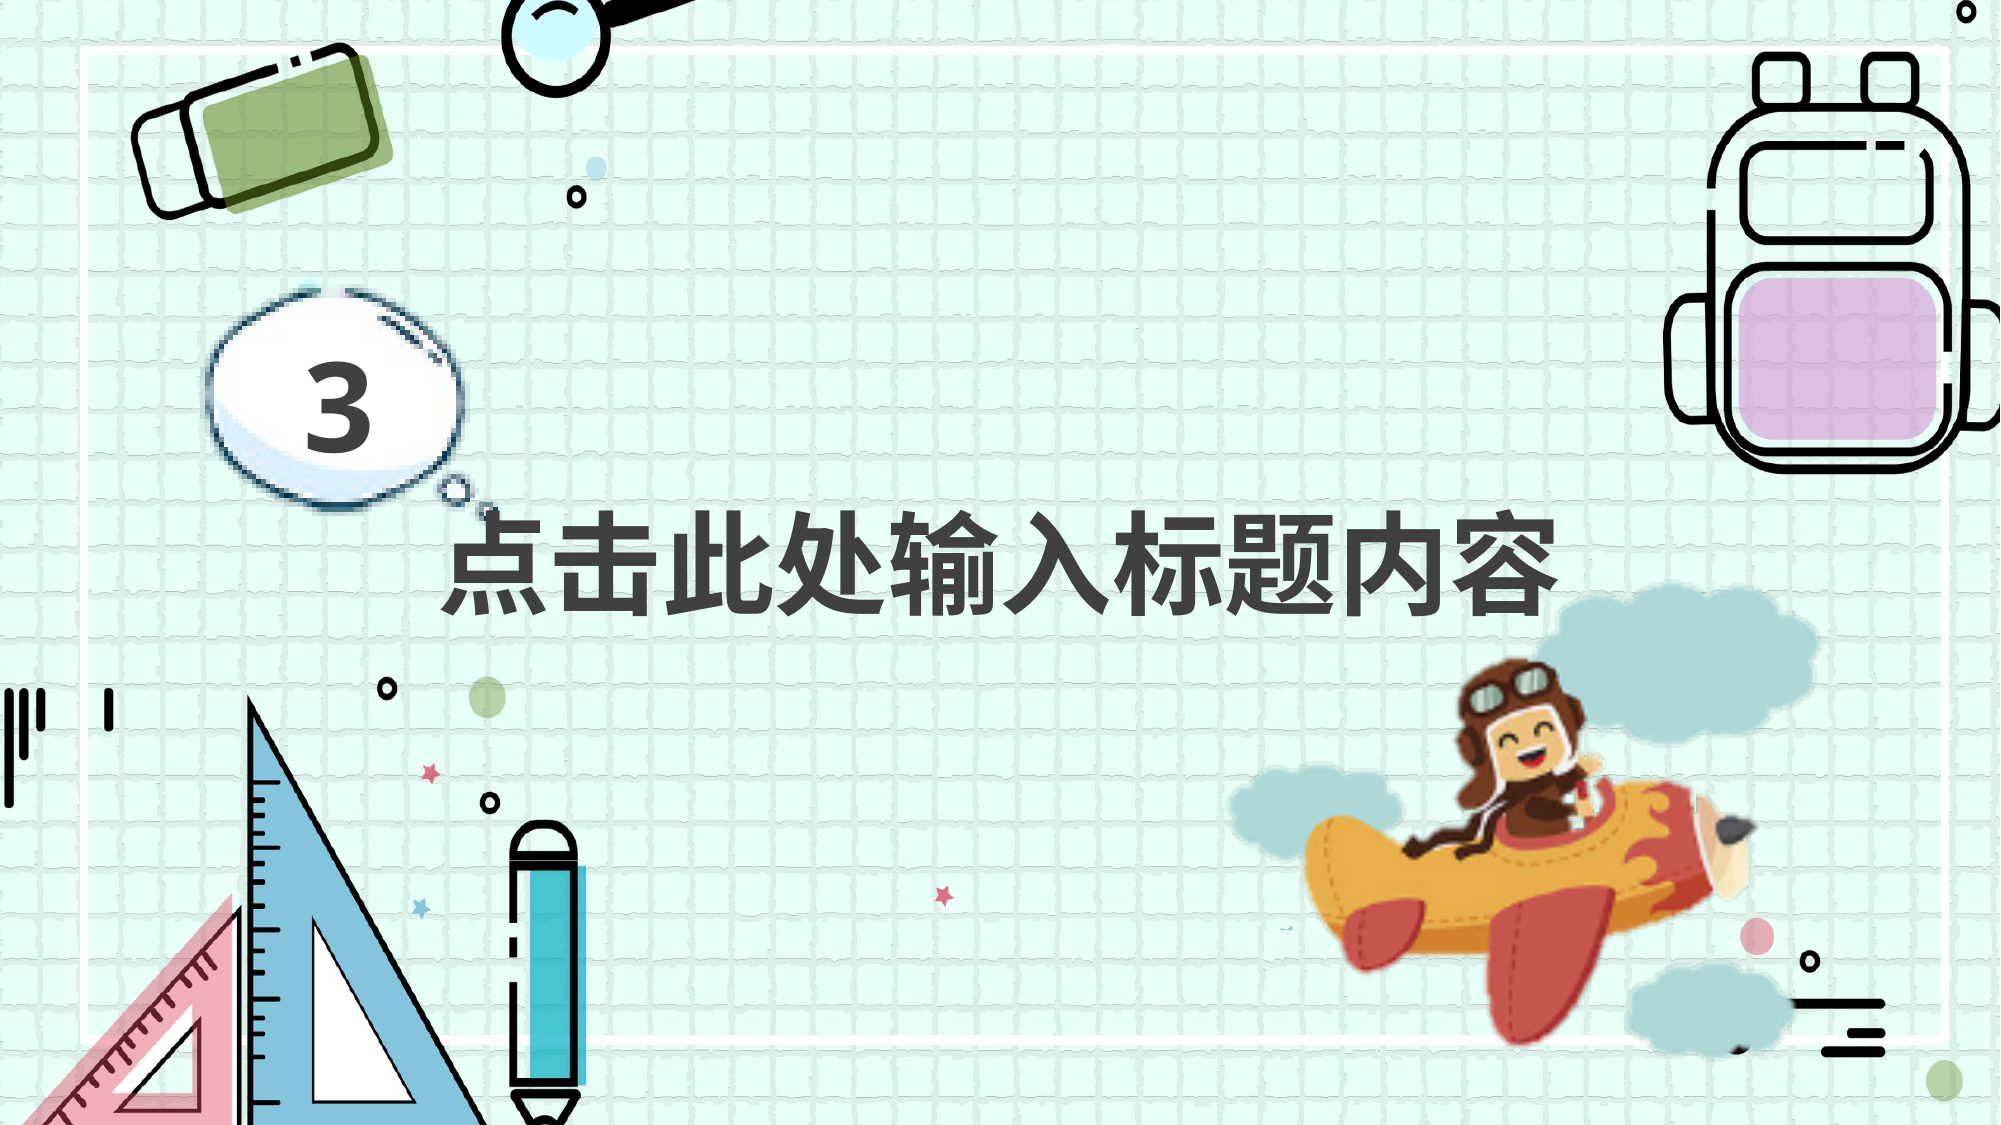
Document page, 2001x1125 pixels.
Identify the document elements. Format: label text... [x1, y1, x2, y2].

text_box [122, 233, 568, 582]
picture [0, 0, 2000, 1125]
text_box 点击此处输入标题内容 [366, 486, 1634, 637]
